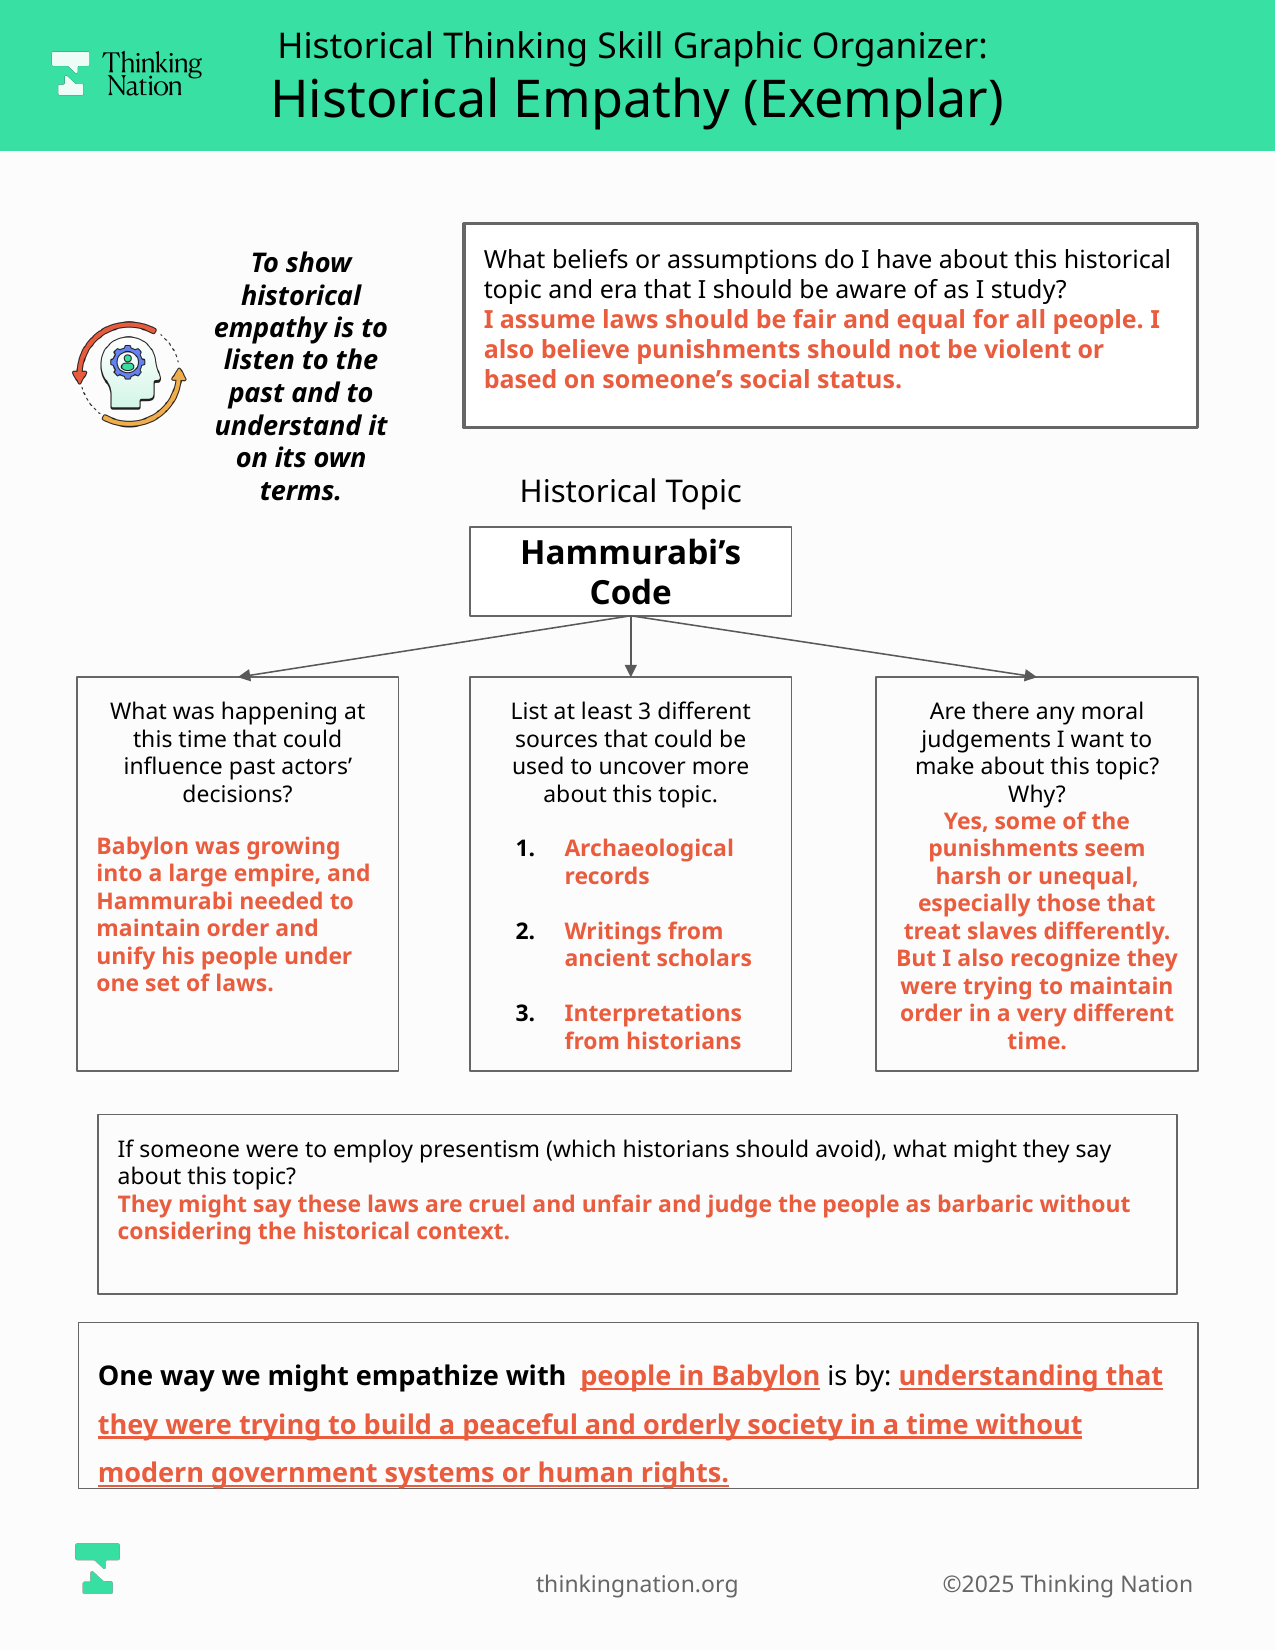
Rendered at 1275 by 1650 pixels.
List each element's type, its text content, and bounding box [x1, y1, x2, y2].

text_box thinkingnation.org [486, 1553, 789, 1605]
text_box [237, 615, 629, 678]
picture [62, 1533, 133, 1604]
text_box List at least 3 different sources that could be used to uncover more about this topic. Archaeological records Writings from ancient scholars Interpretations from historians [469, 687, 792, 1071]
text_box Historical Topic [490, 451, 771, 522]
text_box One way we might empathize with people in Babylon is by: understanding that they were trying to build a peaceful and orderly society in a time without modern government systems or human rights. [78, 1322, 1198, 1489]
text_box Are there any moral judgements I want to make about this topic? Why? Yes, some of the punishments seem harsh or unequal, especially those that treat slaves differently. But I also recognize they were trying to maintain order in a very different time. [876, 677, 1198, 1071]
picture [35, 37, 207, 109]
text_box Hammurabi’s Code [469, 527, 792, 614]
text_box Historical Thinking Skill Graphic Organizer: Historical Empathy (Exemplar) [0, 0, 1275, 151]
text_box What beliefs or assumptions do I have about this historical topic and era that I should be aware of as I study? I assume laws should be fair and equal for all people. I also believe punishments should not be violent or based on someone’s social status. [464, 223, 1198, 428]
text_box To show historical empathy is to listen to the past and to understand it on its own terms. [175, 223, 426, 527]
text_box ©2025 Thinking Nation [907, 1553, 1210, 1605]
picture [62, 307, 196, 442]
text_box What was happening at this time that could influence past actors’ decisions? Babylon was growing into a large empire, and Hammurabi needed to maintain order and unify his people under one set of laws. [76, 677, 399, 1071]
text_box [632, 615, 1038, 678]
text_box If someone were to employ presentism (which historians should avoid), what might they say about this topic? They might say these laws are cruel and unfair and judge the people as barbaric without considering the historical context. [98, 1114, 1177, 1295]
